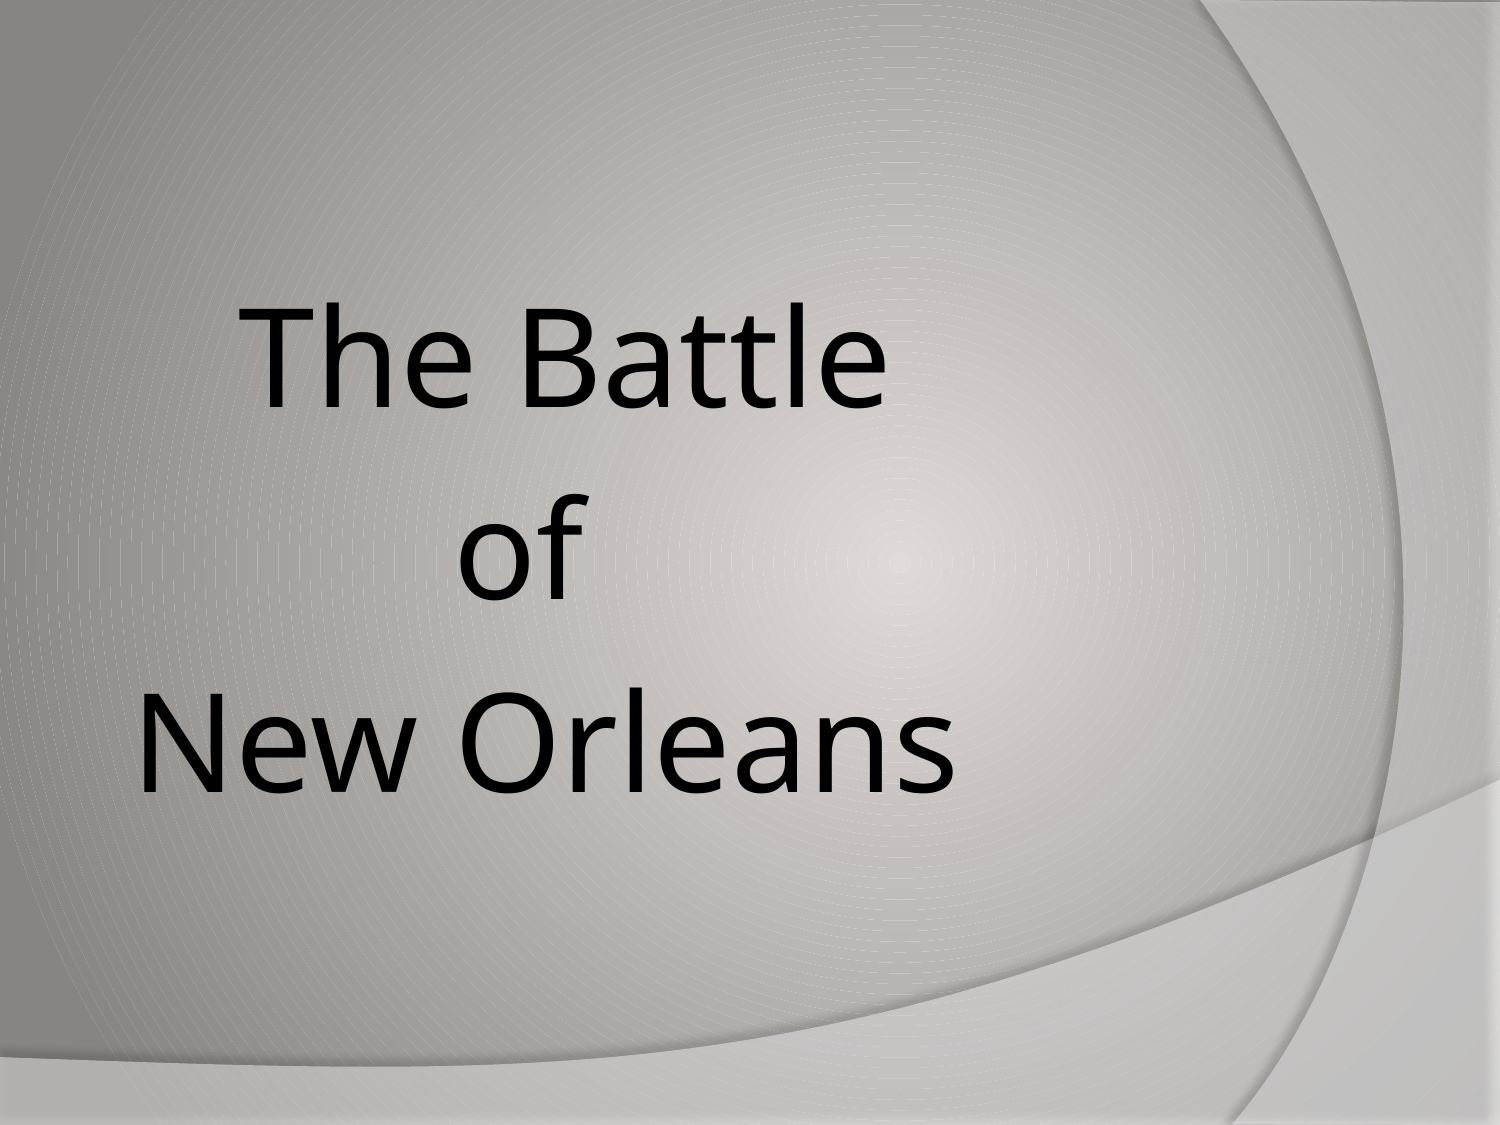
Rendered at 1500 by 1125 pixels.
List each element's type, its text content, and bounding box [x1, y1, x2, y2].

list The Battle of New Orleans [75, 262, 1500, 1005]
